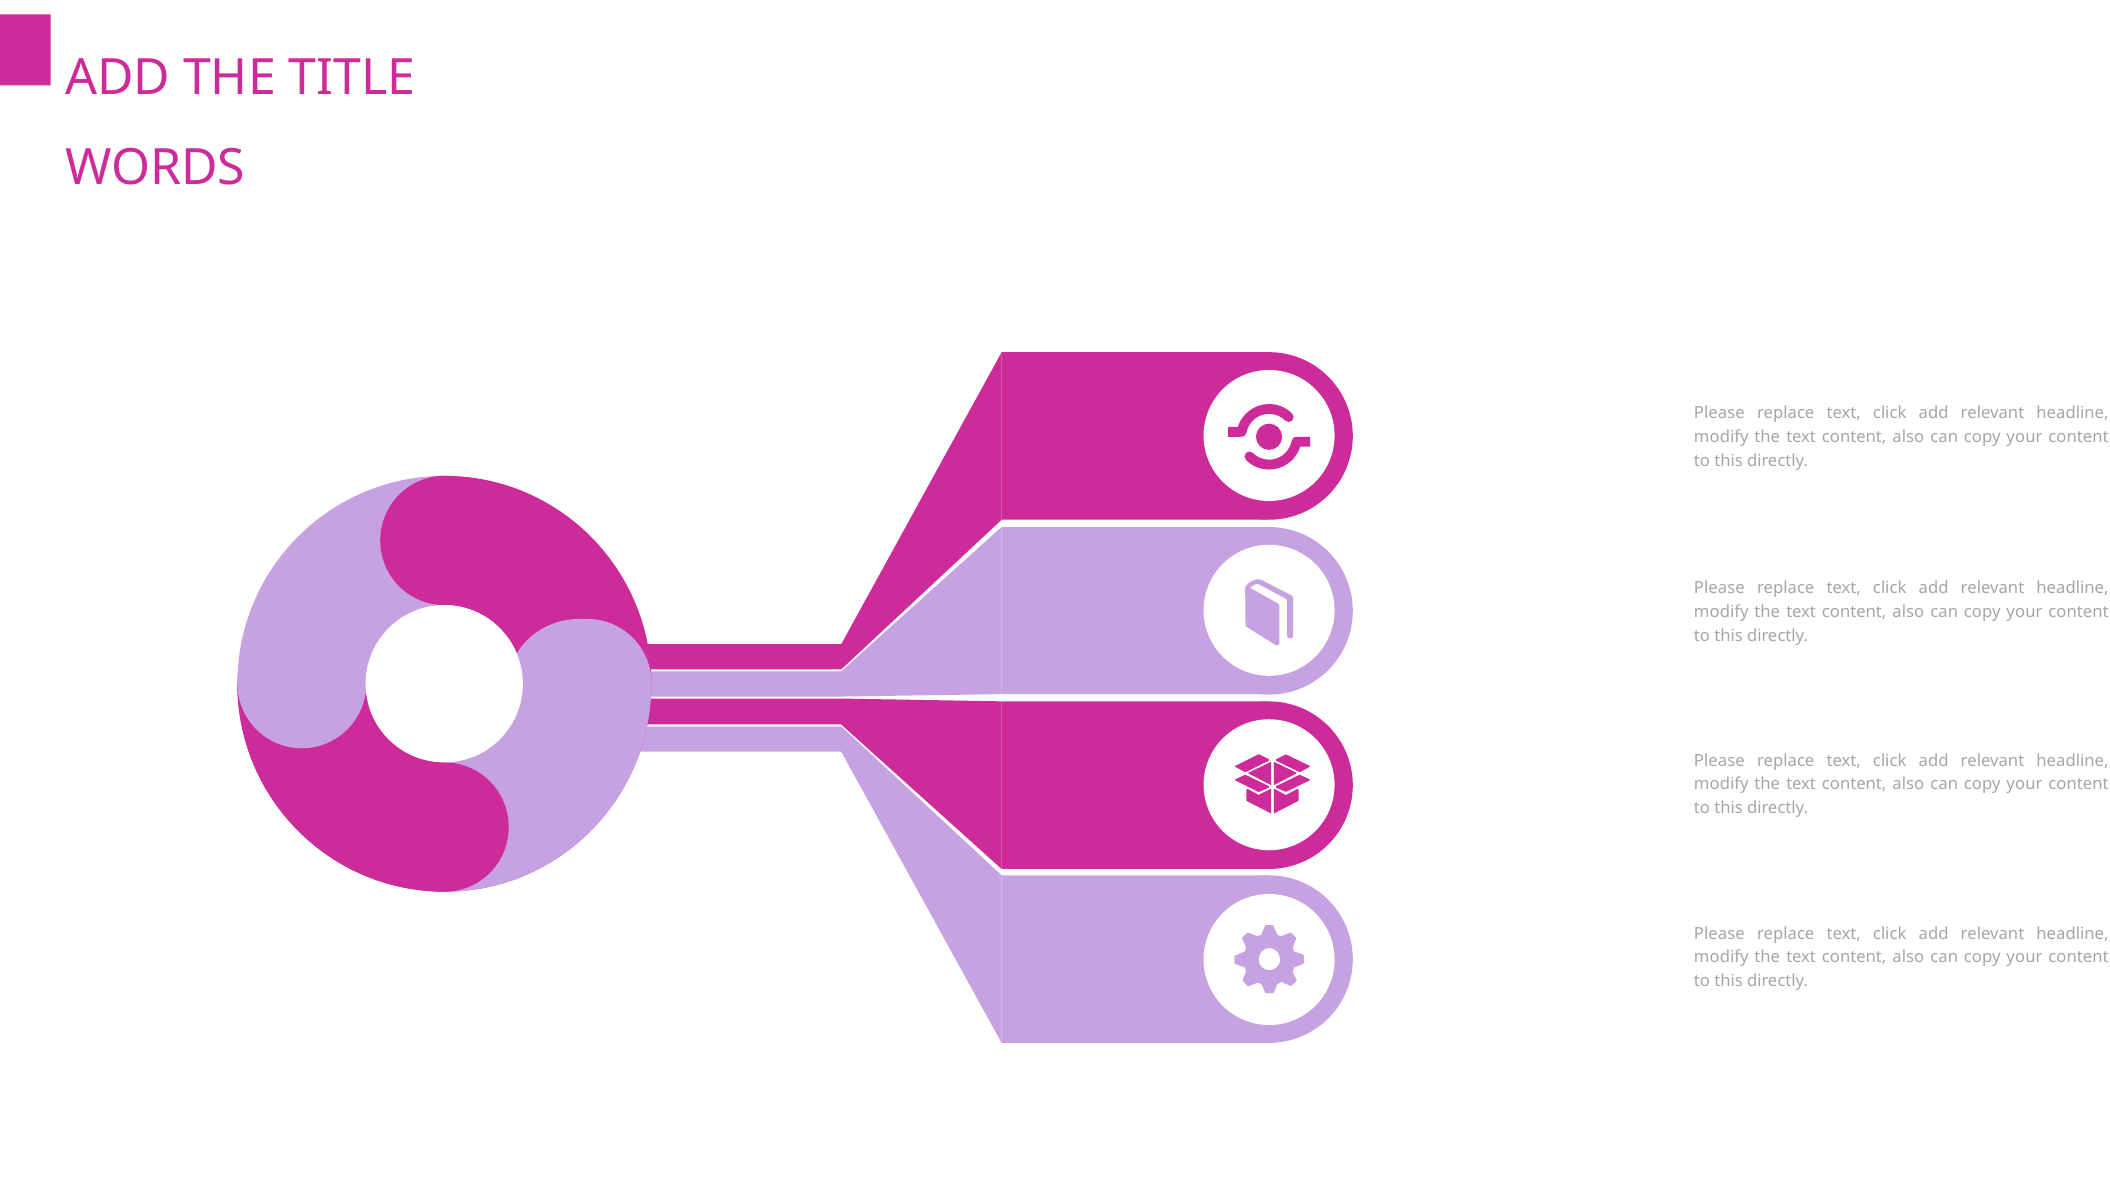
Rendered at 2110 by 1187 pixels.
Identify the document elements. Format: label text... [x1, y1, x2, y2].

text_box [237, 475, 652, 892]
text_box ADD THE TITLE WORDS [50, 7, 583, 202]
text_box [652, 698, 1353, 726]
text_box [652, 526, 1353, 697]
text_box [639, 726, 1353, 1043]
list Please replace text, click add relevant headline, modify the text content, also can copy your content to this directly. [1693, 397, 2110, 572]
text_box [639, 352, 1353, 526]
list Please replace text, click add relevant headline, modify the text content, also can copy your content to this directly. [1693, 572, 2110, 745]
list Please replace text, click add relevant headline, modify the text content, also can copy your content to this directly. [1693, 745, 2110, 918]
list Please replace text, click add relevant headline, modify the text content, also can copy your content to this directly. [1693, 918, 2110, 1187]
